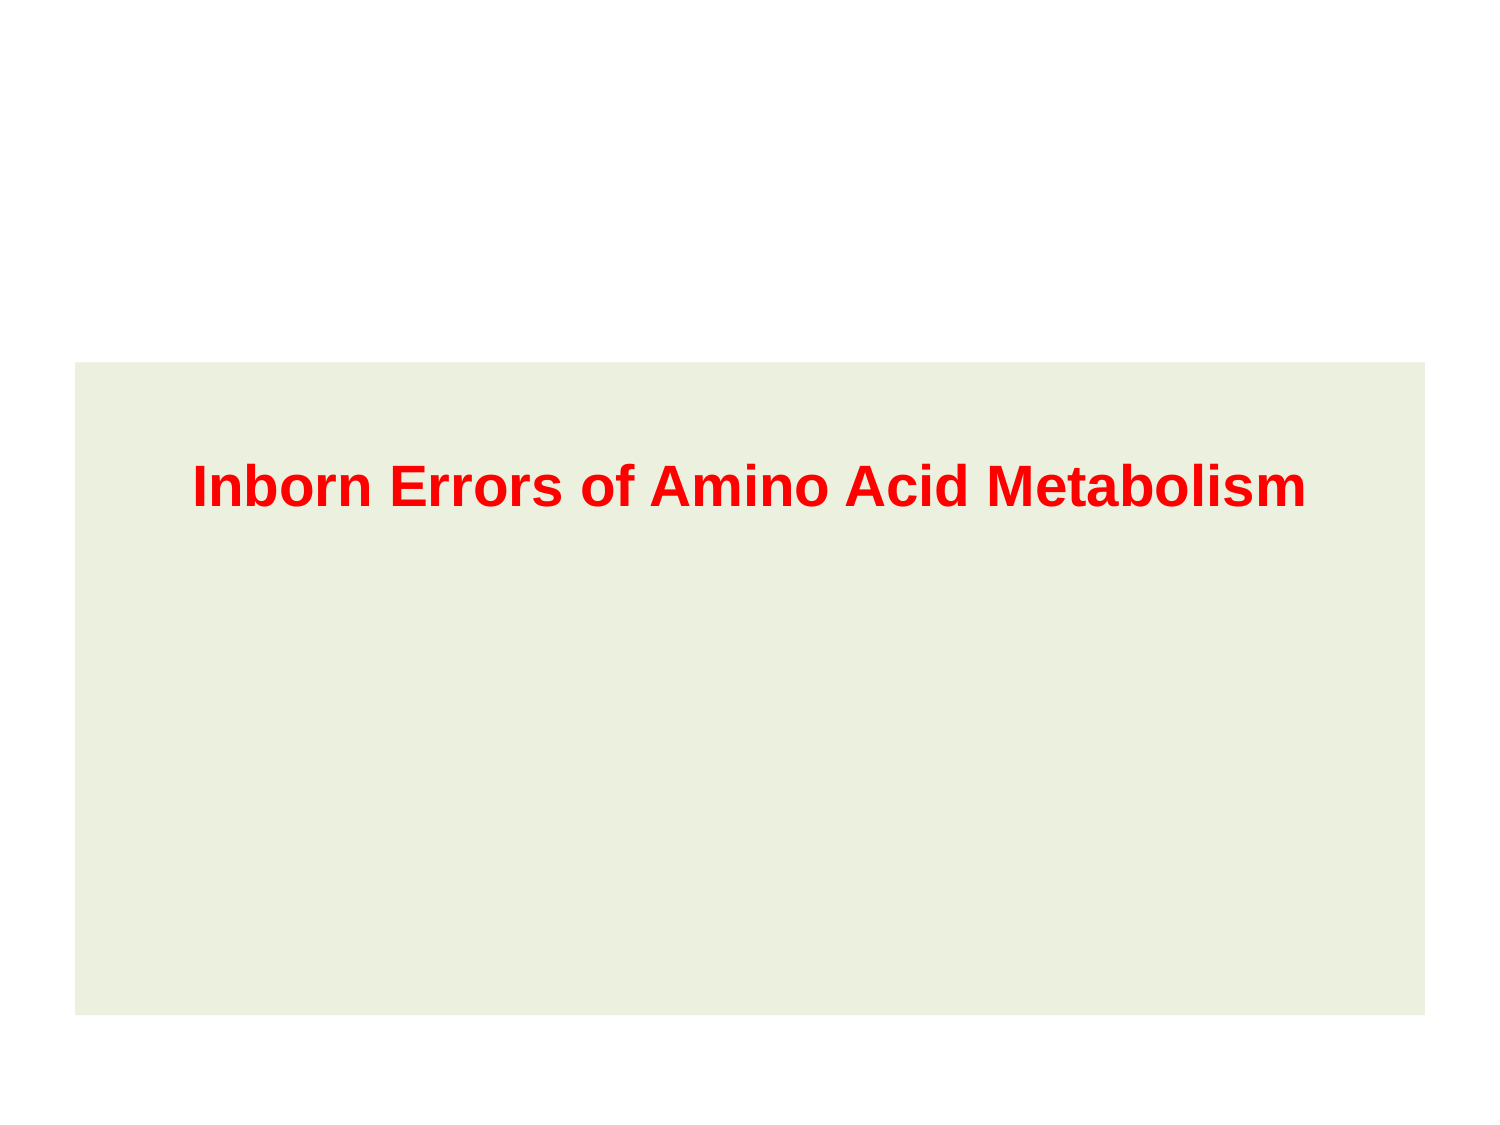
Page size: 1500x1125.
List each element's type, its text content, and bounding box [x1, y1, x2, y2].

list Inborn Errors of Amino Acid Metabolism [75, 362, 1425, 1016]
